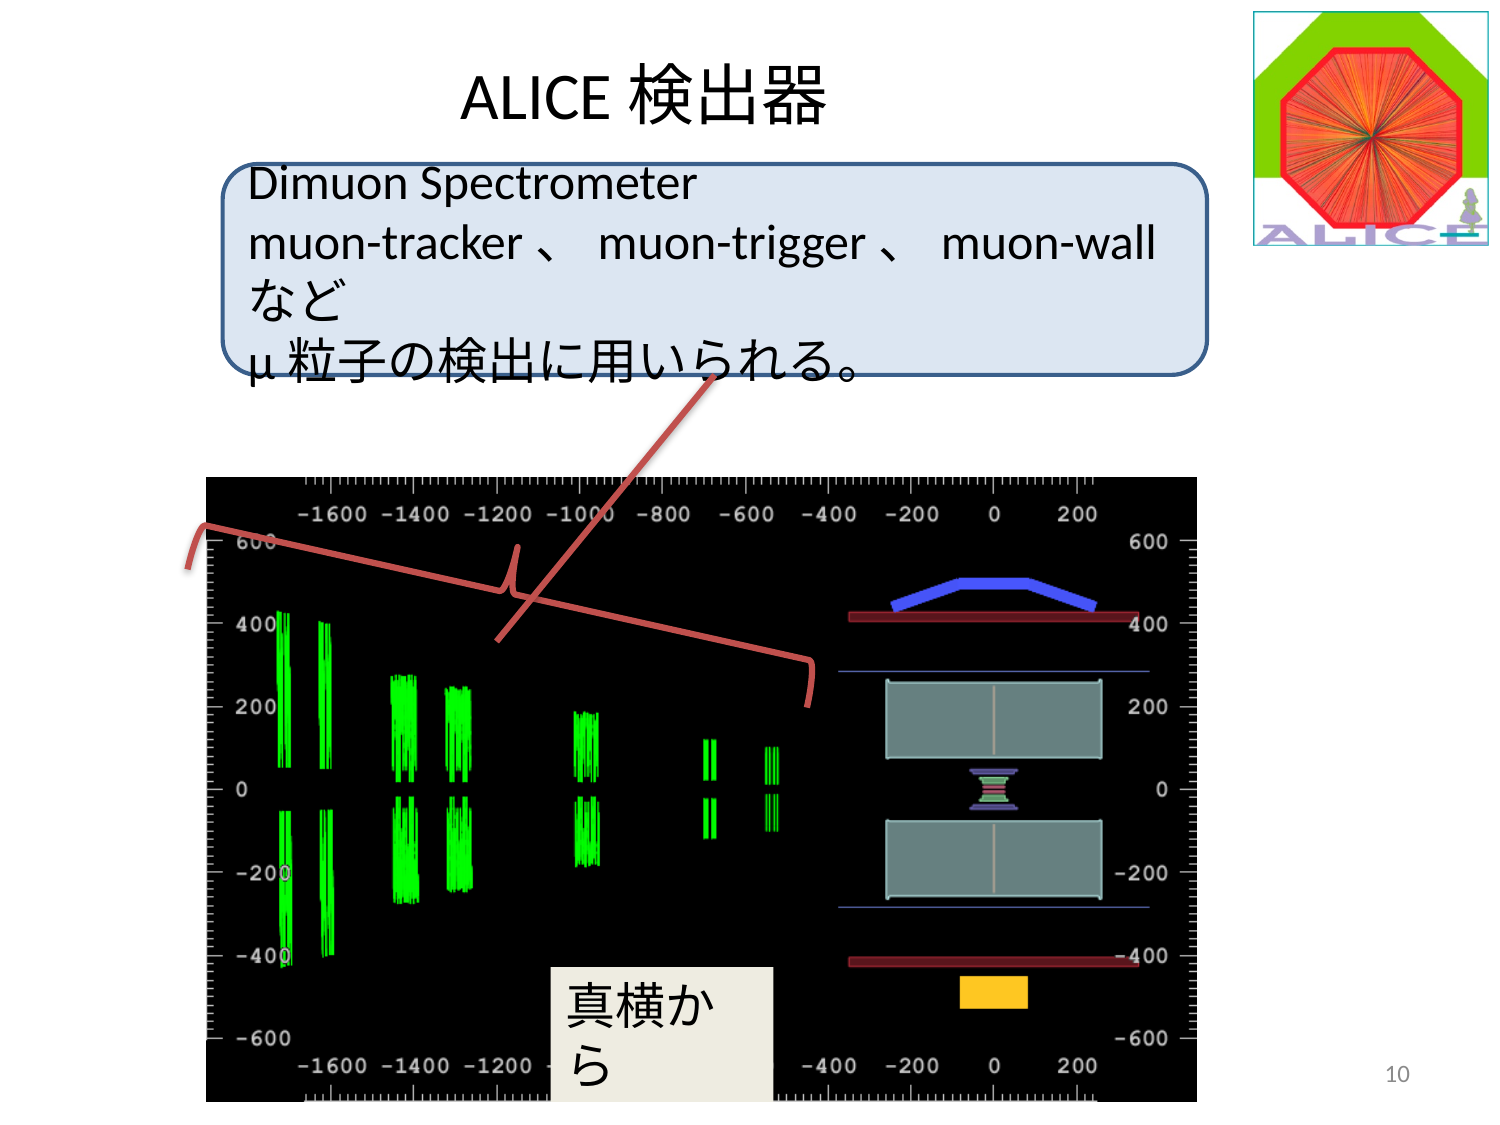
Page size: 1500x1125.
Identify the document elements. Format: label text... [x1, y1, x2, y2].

picture [206, 477, 1197, 1102]
text_box Dimuon Spectrometer muon-tracker、muon-trigger、muon-wallなど μ粒子の検出に用いられる。 [220, 161, 1210, 378]
picture [1253, 11, 1489, 247]
title ALICE検出器 [35, 45, 1248, 141]
slide_number 10 [1201, 1042, 1425, 1103]
text_box [184, 525, 200, 573]
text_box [529, 362, 703, 560]
